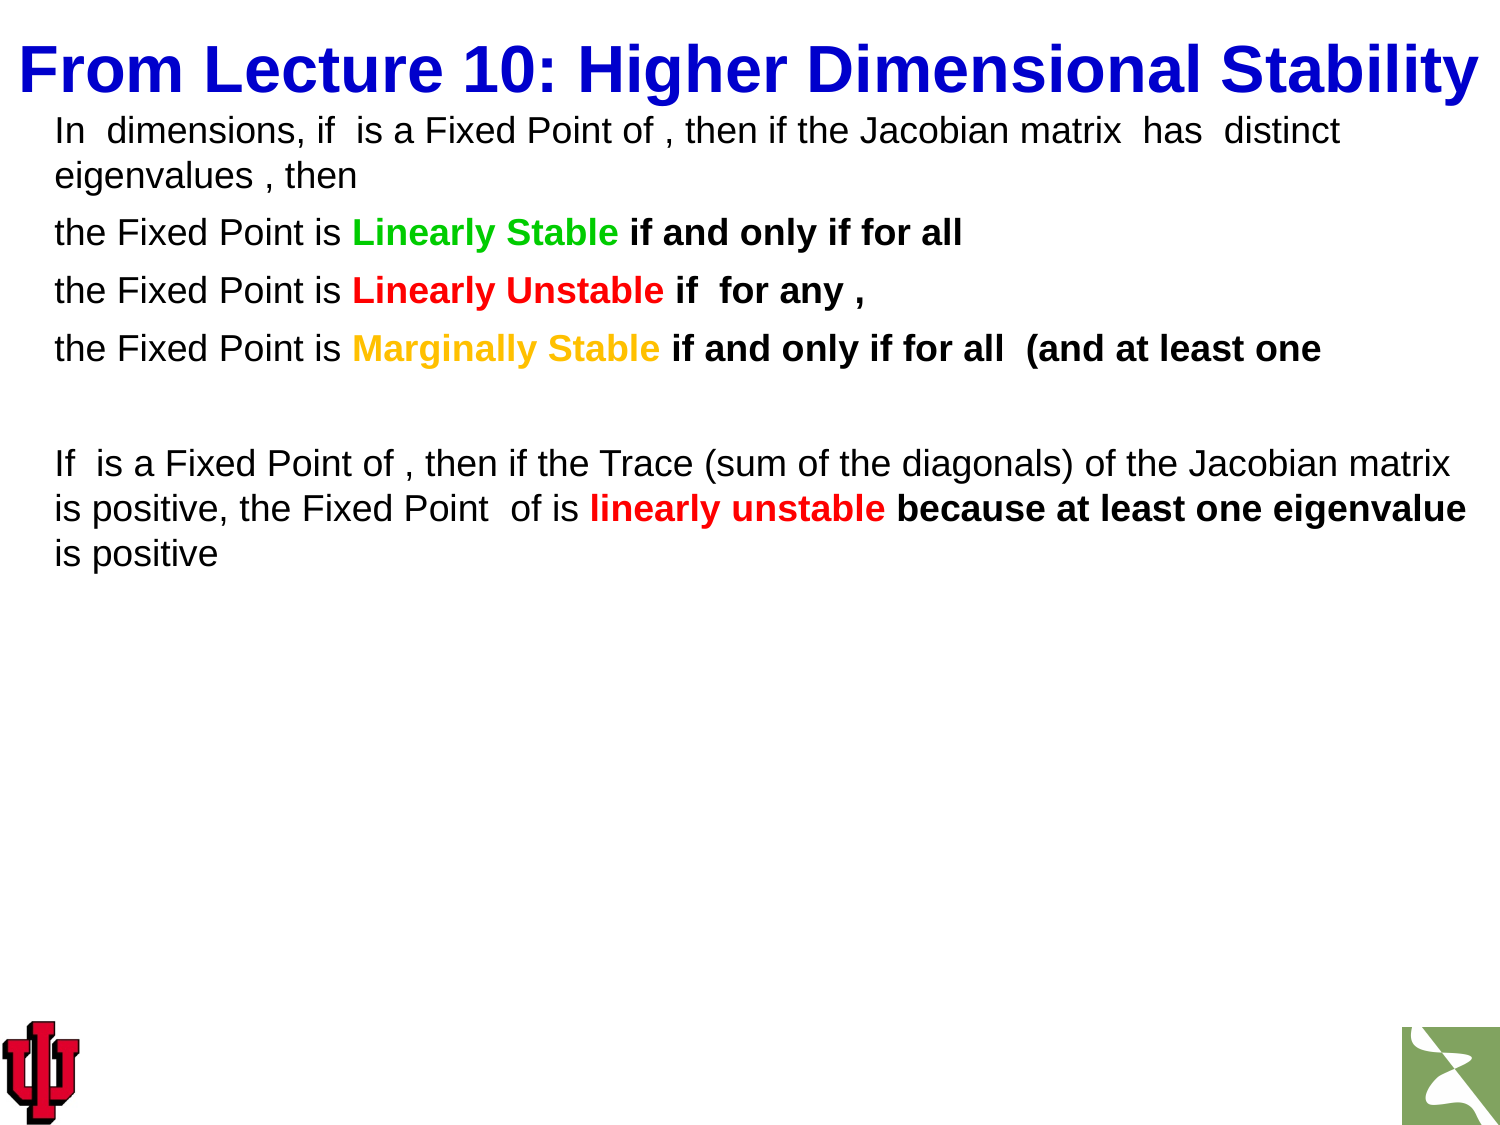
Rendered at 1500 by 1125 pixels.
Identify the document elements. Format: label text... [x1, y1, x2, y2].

title From Lecture 10: Higher Dimensional Stability [0, 10, 1500, 121]
picture [1402, 1027, 1500, 1125]
picture [0, 1020, 80, 1125]
